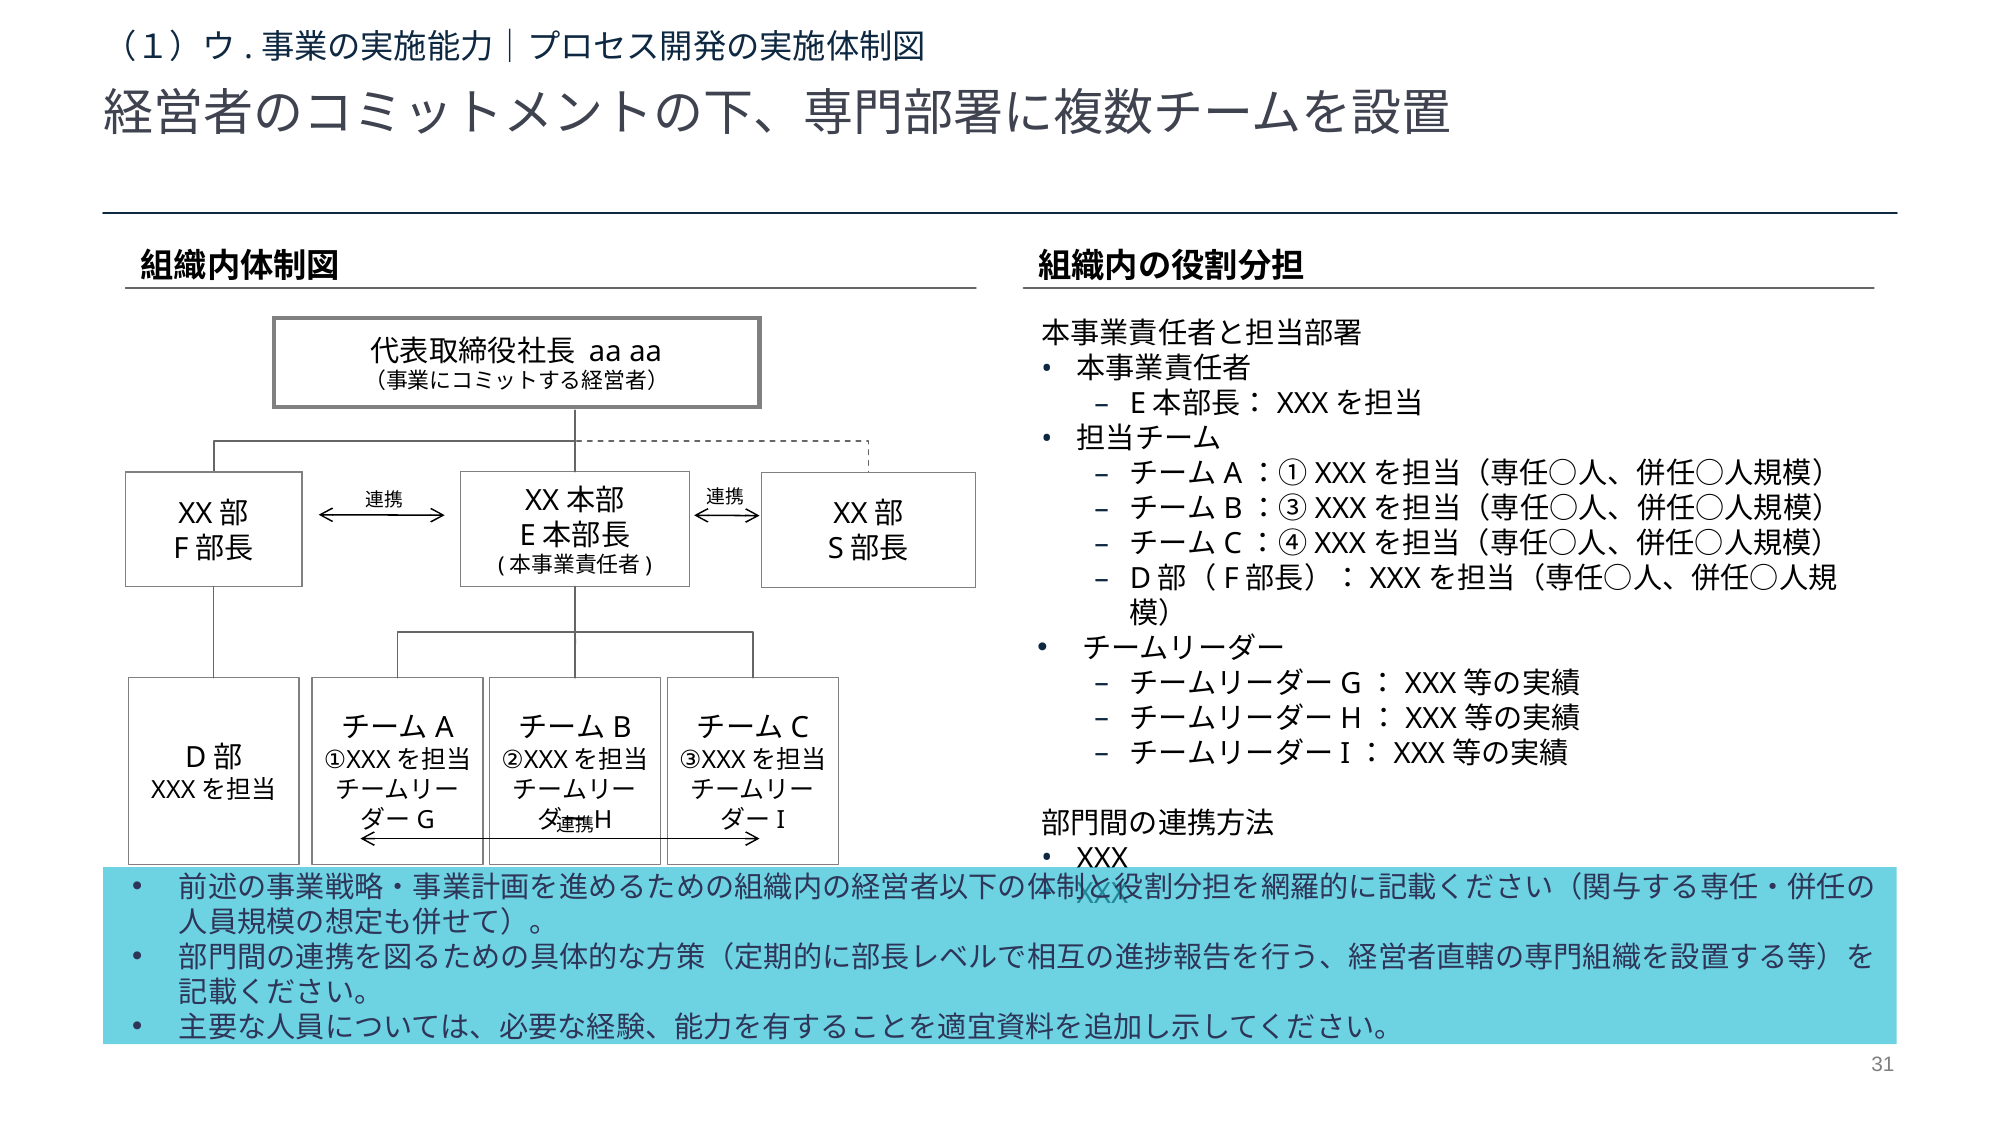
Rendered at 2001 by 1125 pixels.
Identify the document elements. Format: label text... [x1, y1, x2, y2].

text_box 前述の事業戦略・事業計画を進めるための組織内の経営者以下の体制と役割分担を網羅的に記載ください（関与する専任・併任の人員規模の想定も併せて）。 部門間の連携を図るための具体的な方策（定期的に部長レベルで相互の進捗報告を行う、経営者直轄の専門組織を設置する等）を記載ください。 主要な人員については、必要な経験、能力を有することを適宜資料を追加し示してください。 [102, 866, 1898, 1045]
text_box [125, 317, 977, 865]
text_box 本事業責任者と担当部署 本事業責任者 E本部長：XXXを担当 担当チーム チームA：①XXXを担当（専任○人、併任○人規模） チームB：③XXXを担当（専任○人、併任○人規模） チームC：④XXXを担当（専任○人、併任○人規模） D部（F部長）：XXXを担当（専任○人、併任○人規模） チームリーダー チームリーダーG：XXX等の実績 チームリーダーH：XXX等の実績 チームリーダーI：XXX等の実績 部門間の連携方法 XXX XXX [1023, 314, 1874, 866]
list 経営者のコミットメントの下、専門部署に複数チームを設置 [103, 80, 1897, 204]
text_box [1023, 240, 1875, 289]
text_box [125, 240, 977, 289]
title （１）ウ.事業の実施能力｜プロセス開発の実施体制図 [103, 29, 1897, 66]
